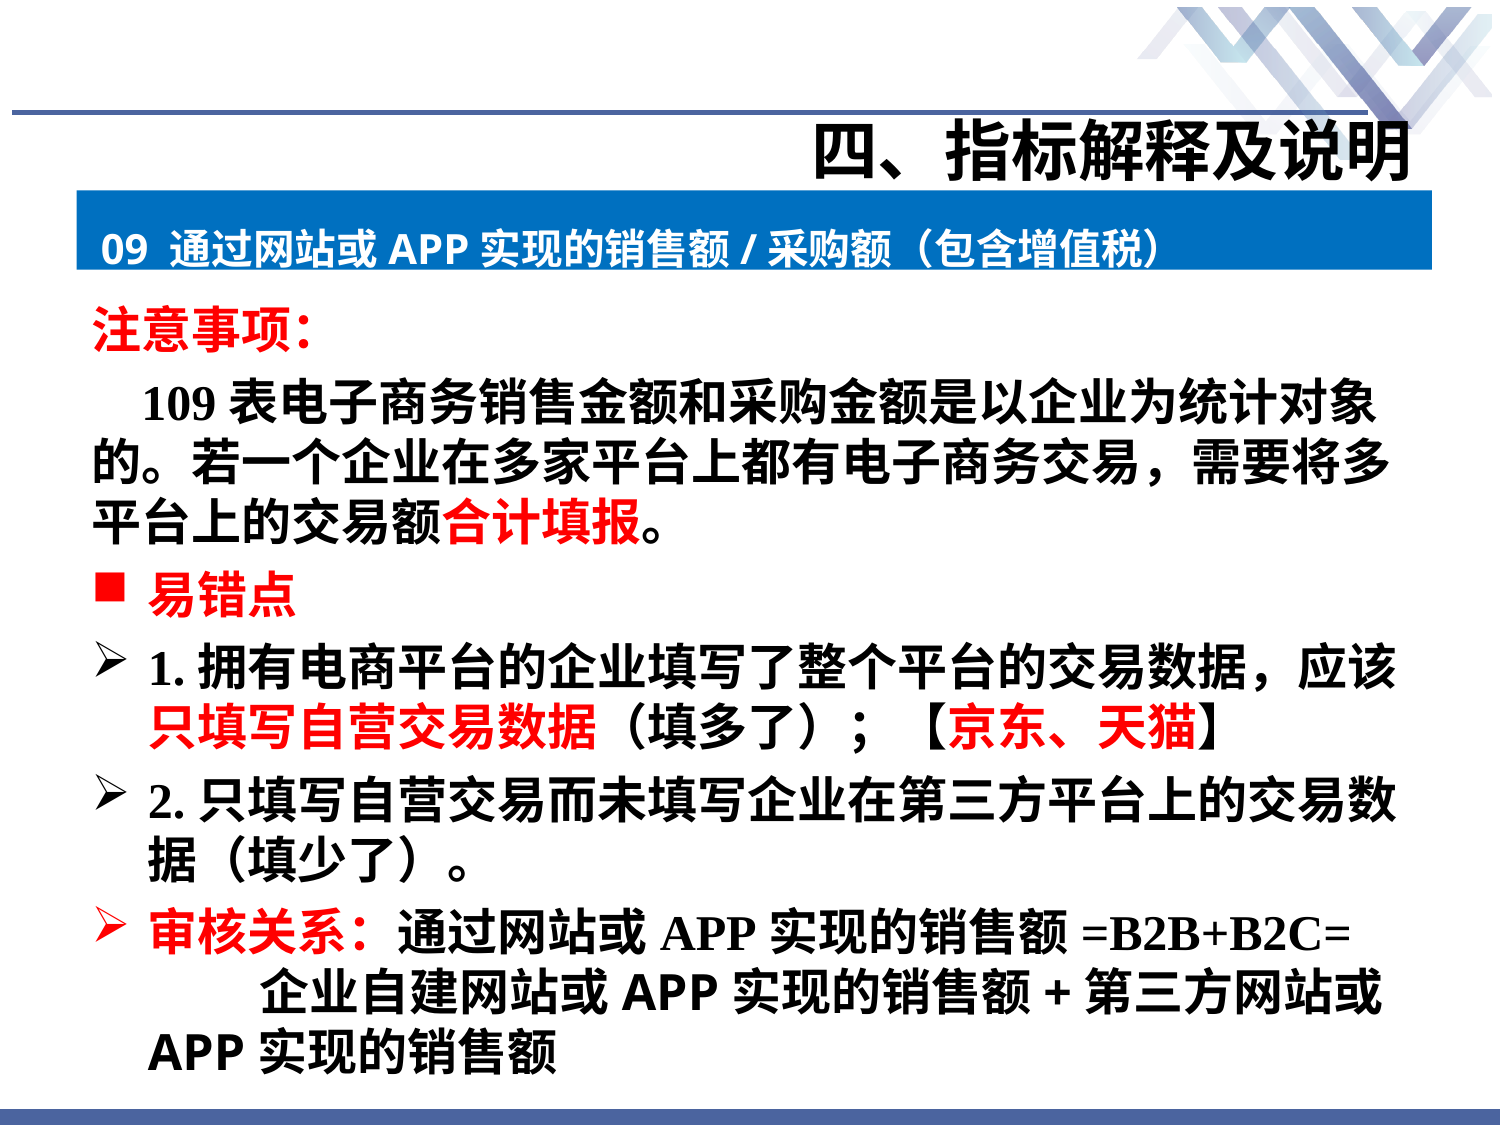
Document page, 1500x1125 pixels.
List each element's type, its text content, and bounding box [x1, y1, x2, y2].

title 四、指标解释及说明 [76, 101, 1427, 184]
list 注意事项： 109表电子商务销售金额和采购金额是以企业为统计对象的。若一个企业在多家平台上都有电子商务交易，需要将多平台上的交易额合计填报。 易错点 1.拥有电商平台的企业填写了整个平台的交易数据，应该只填写自营交易数据（填多了）；【京东、天猫】 2.只填写自营交易而未填写企业在第三方平台上的交易数据（填少了）。 审核关系：通过网站或APP实现的销售额=B2B+B2C= 企业自建网站或APP实现的销售额+第三方网站或APP实现的销售额 [76, 290, 1433, 1093]
text_box 09 通过网站或APP实现的销售额/采购额（包含增值税） [76, 190, 1432, 270]
picture [1056, 7, 1492, 160]
